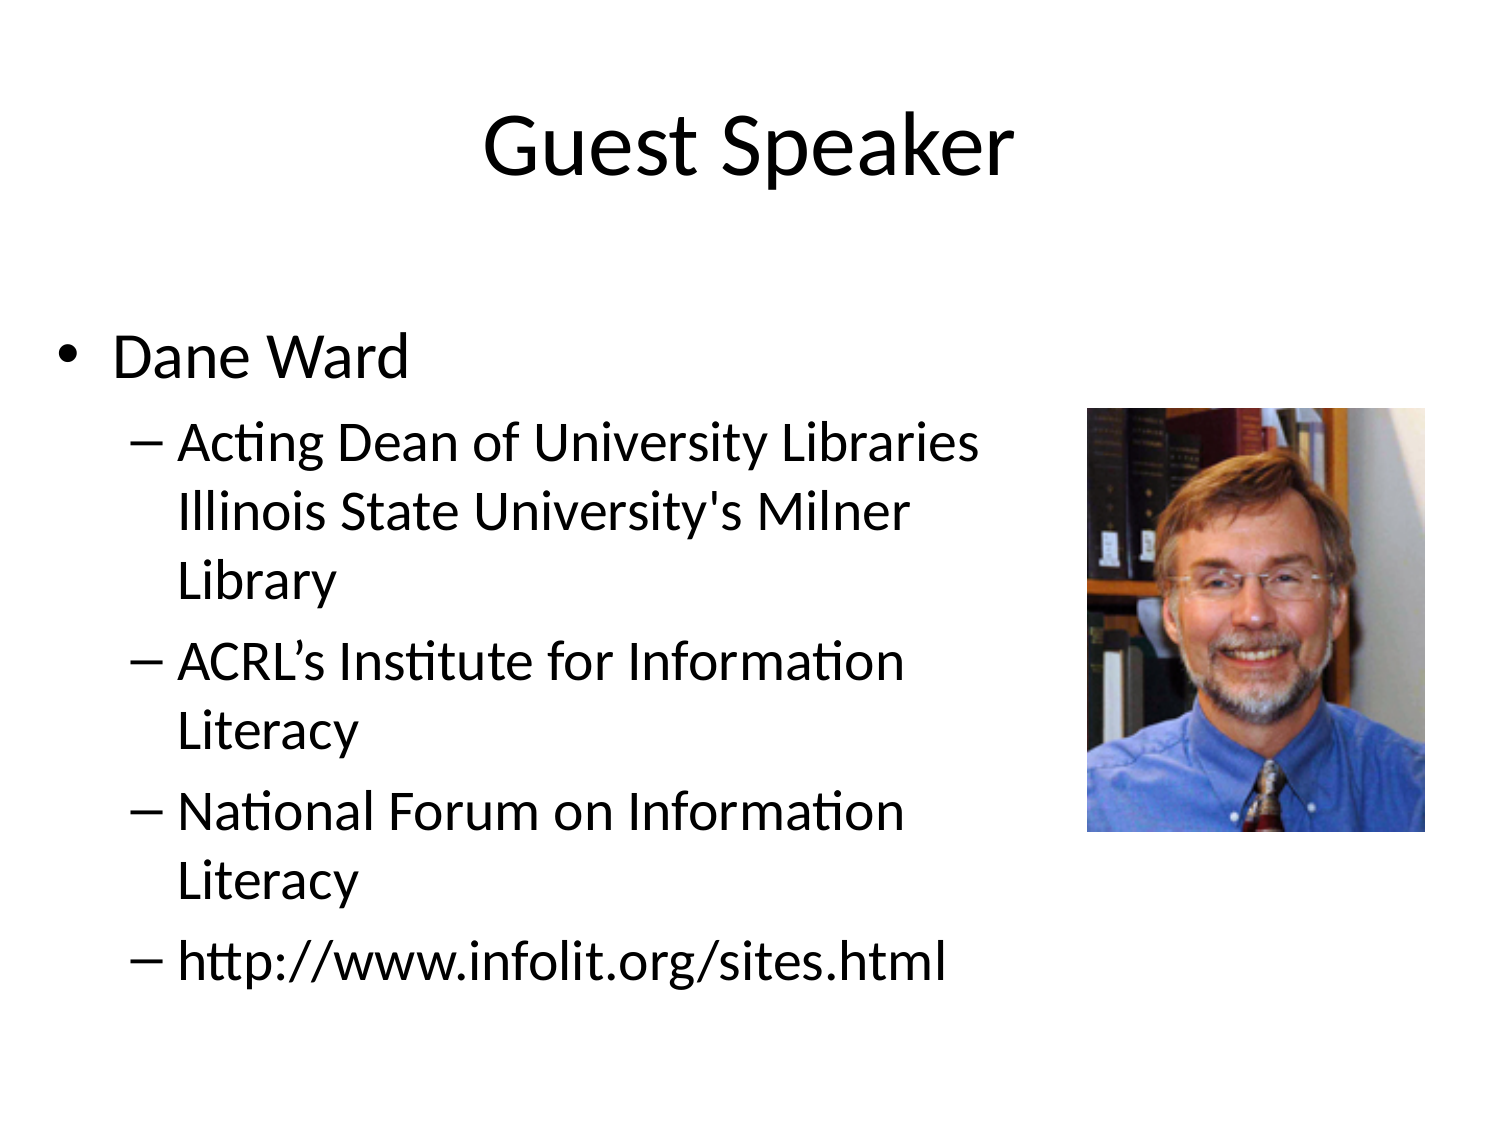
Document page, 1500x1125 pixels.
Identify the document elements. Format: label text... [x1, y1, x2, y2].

picture [1087, 408, 1426, 832]
list Dane Ward Acting Dean of University Libraries Illinois State University's Milner Library ACRL’s Institute for Information Literacy National Forum on Information Literacy http://www.infolit.org/sites.html [41, 305, 1009, 1005]
title Guest Speaker [75, 45, 1425, 233]
